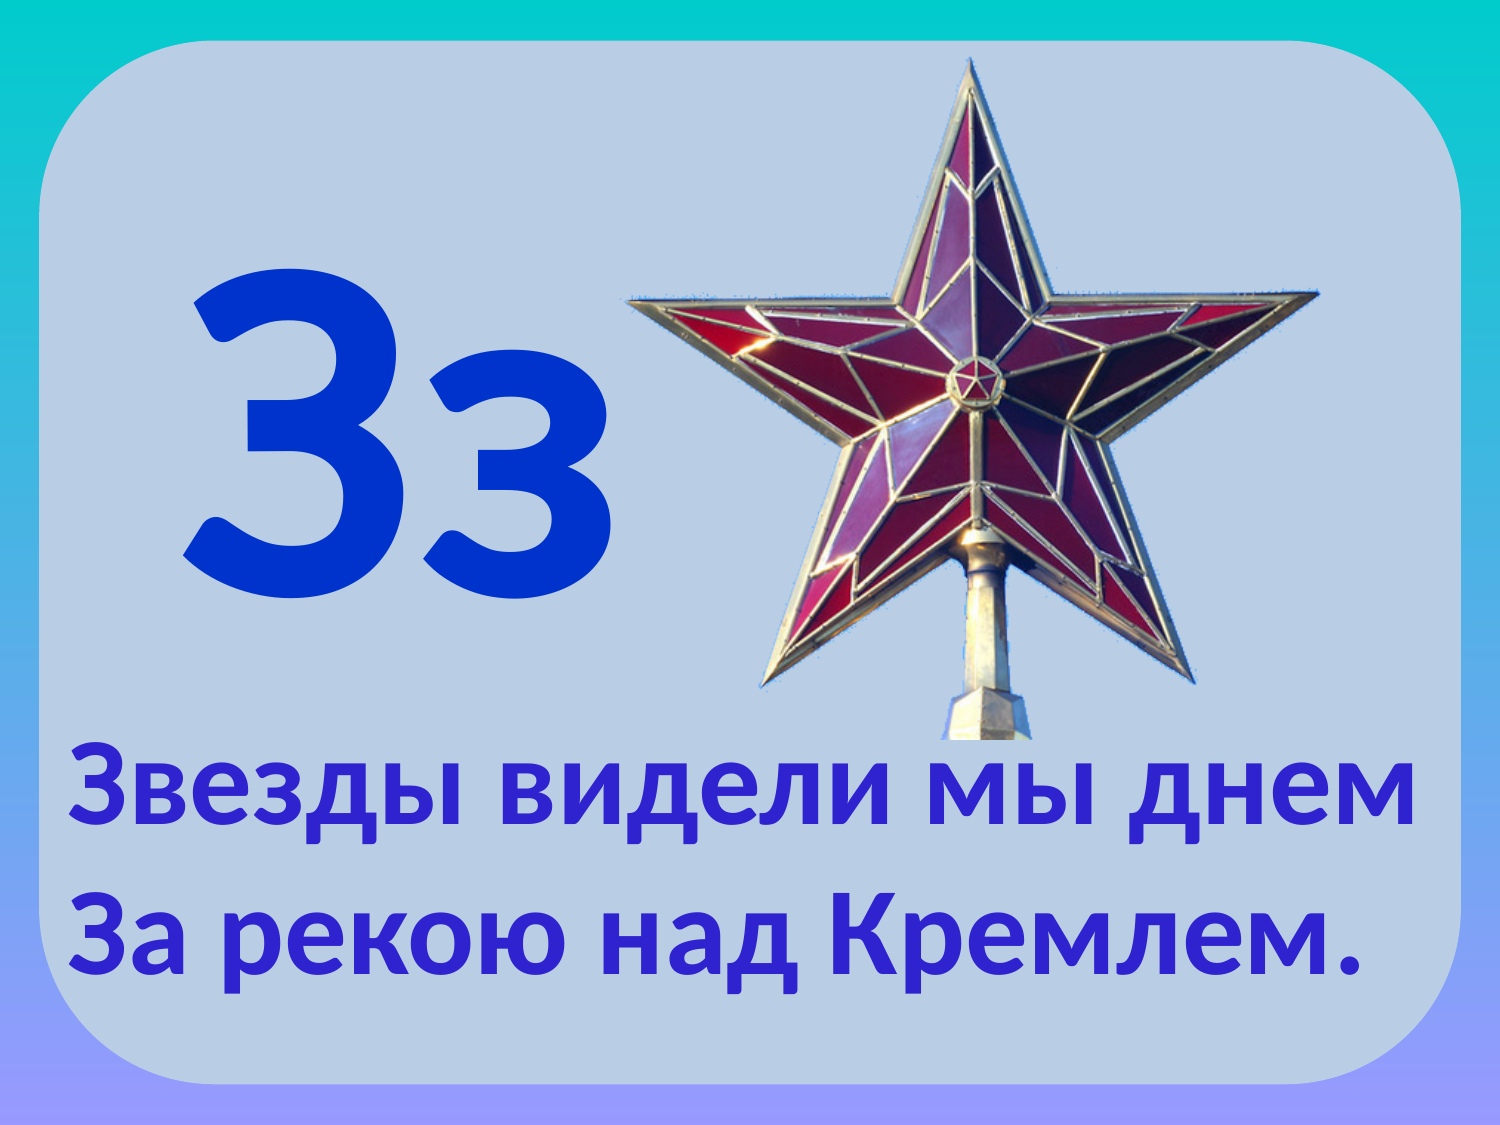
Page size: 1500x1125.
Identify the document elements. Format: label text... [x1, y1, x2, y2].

text_box [39, 40, 1348, 978]
text_box [69, 1008, 1431, 1085]
text_box Зз [161, 90, 461, 692]
picture [466, 54, 1500, 740]
text_box Звезды видели мы днем За рекою над Кремлем. [53, 692, 1500, 1008]
